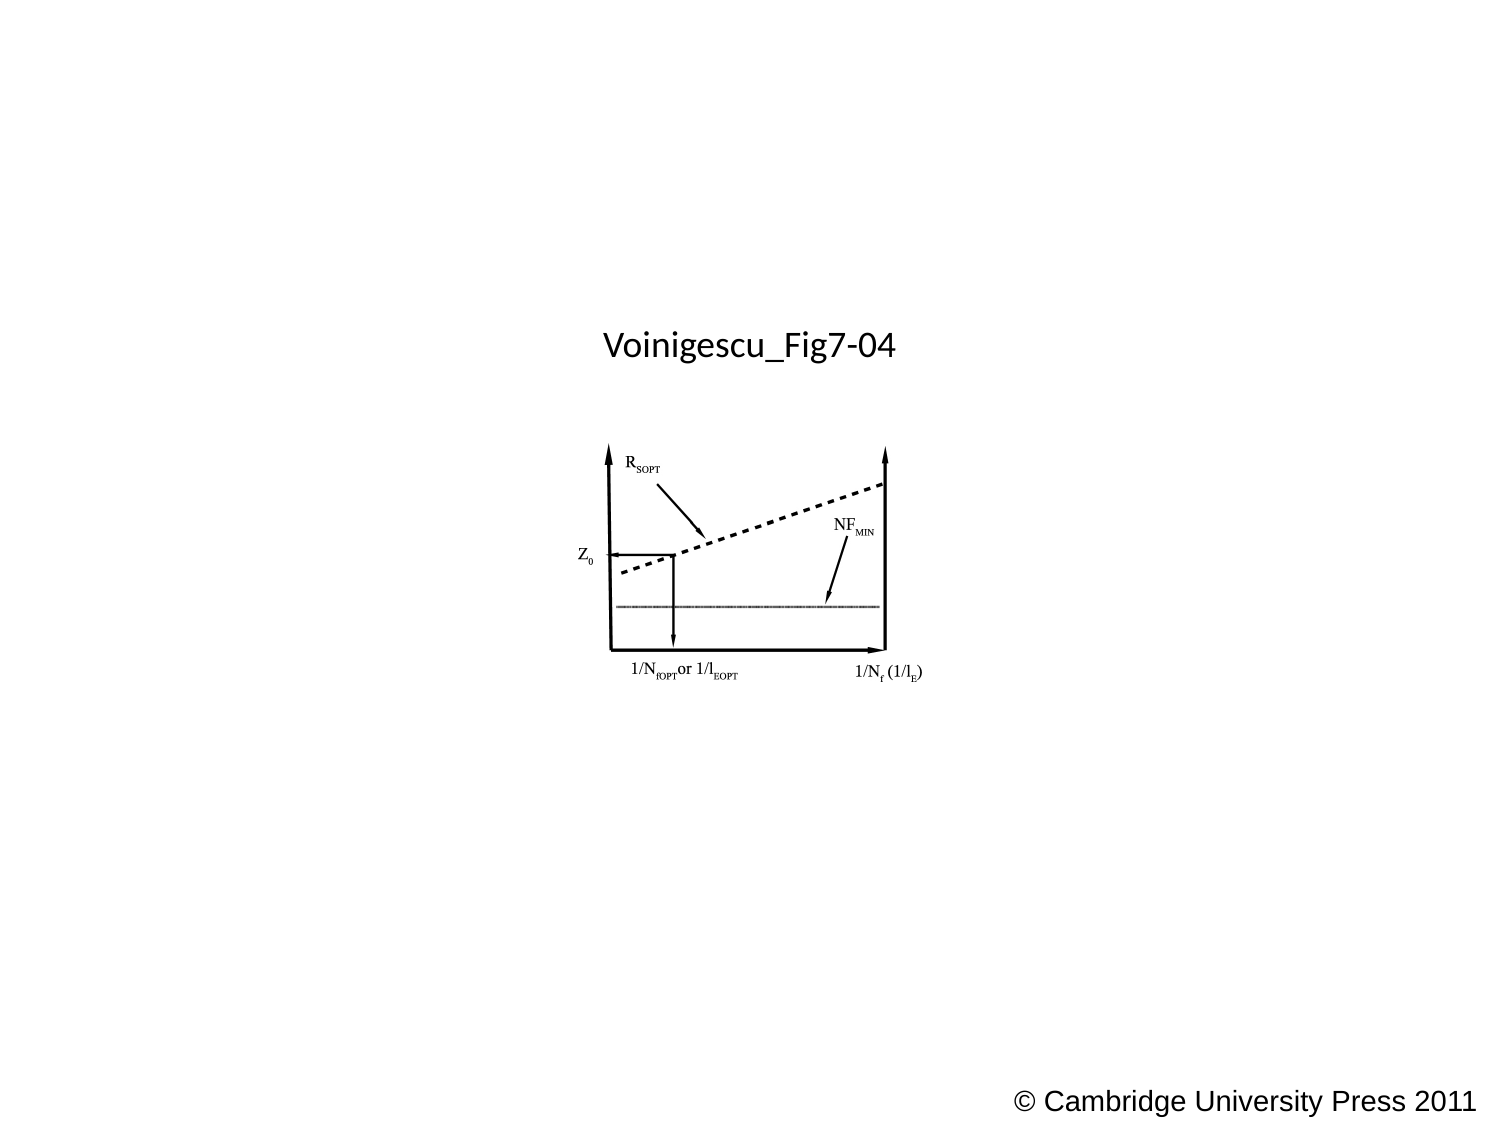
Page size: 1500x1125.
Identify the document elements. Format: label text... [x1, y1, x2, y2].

text_box © Cambridge University Press 2011 [907, 1074, 1493, 1125]
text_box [578, 312, 922, 682]
